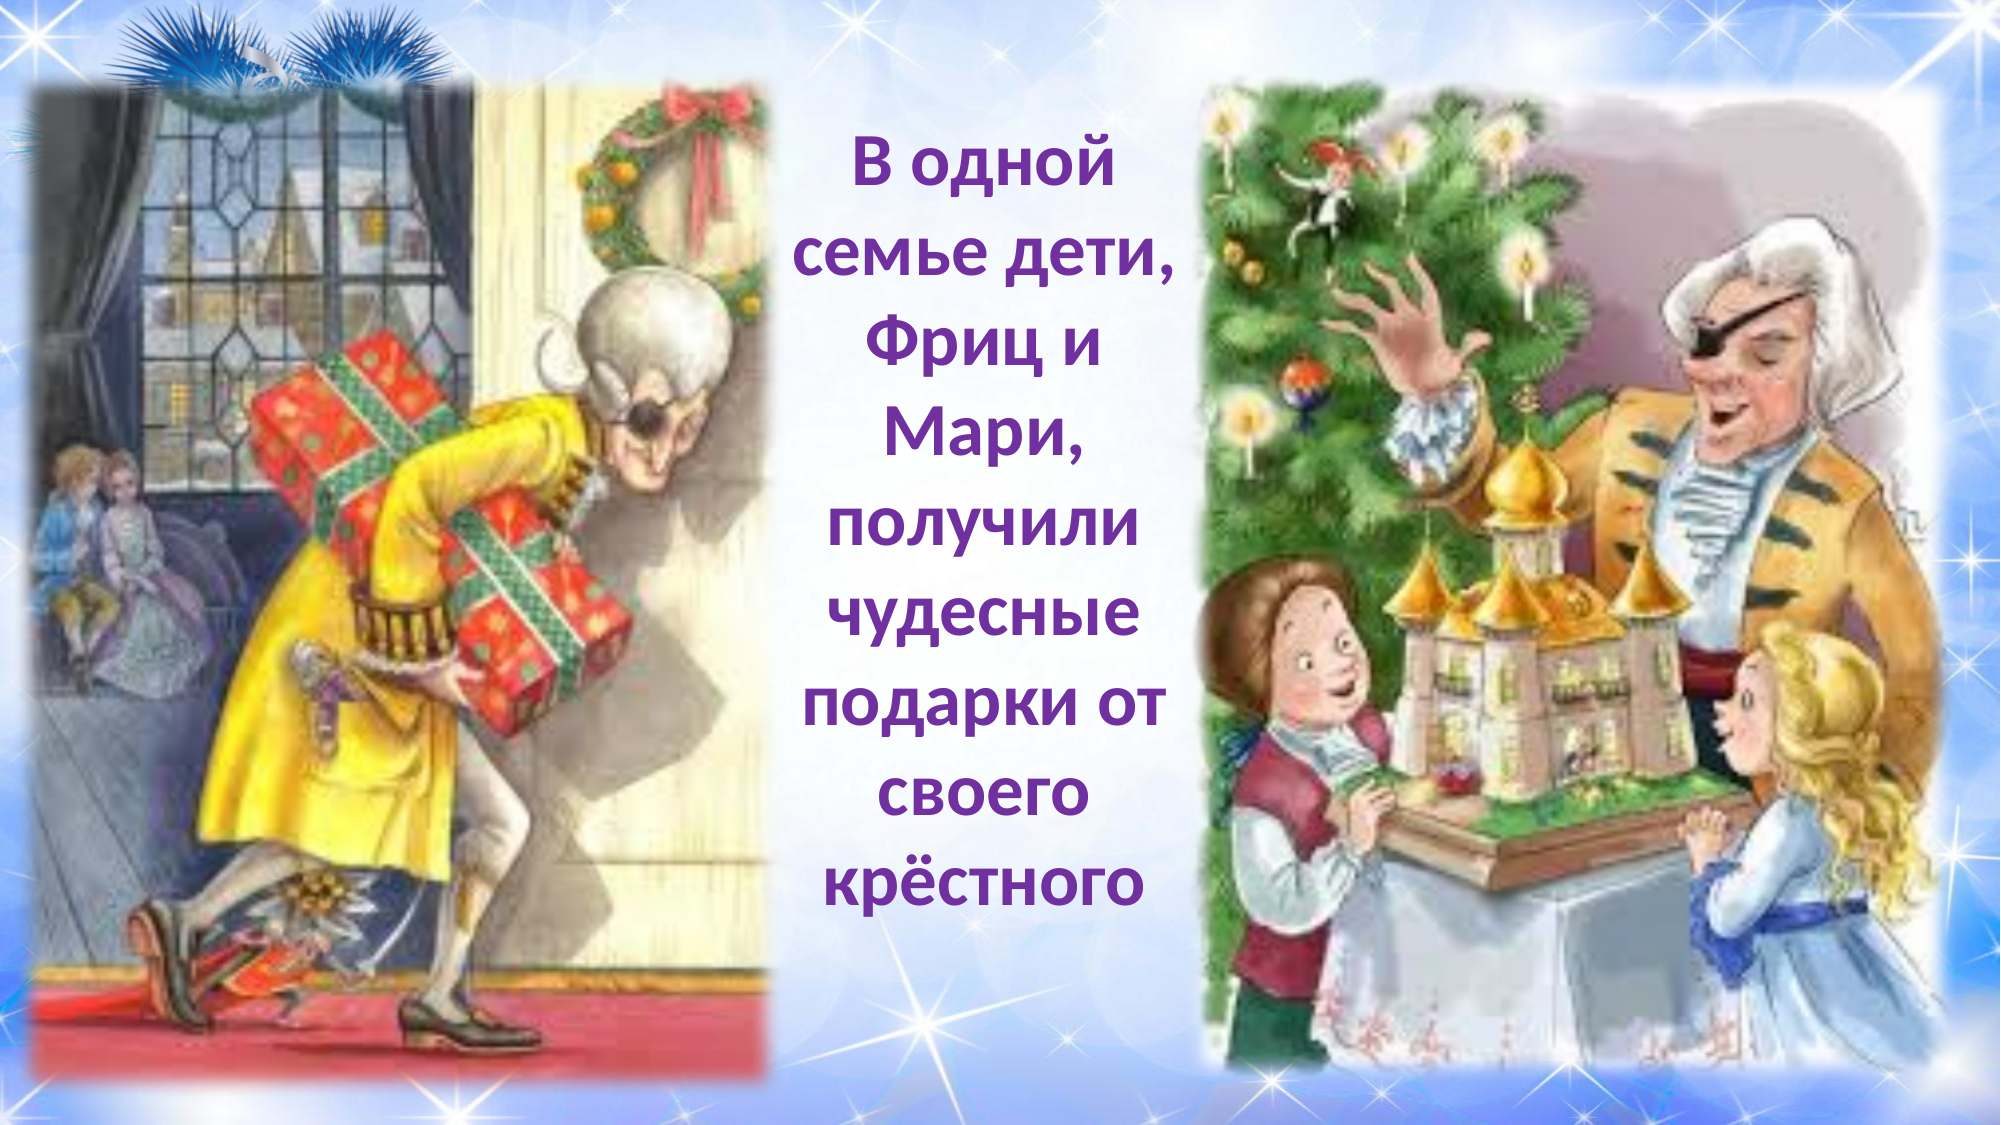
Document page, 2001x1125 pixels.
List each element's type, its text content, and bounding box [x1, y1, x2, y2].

picture [0, 0, 2000, 1125]
text_box В одной семье дети, Фриц и Мари, получили чудесные подарки от своего крёстного [788, 103, 1180, 928]
